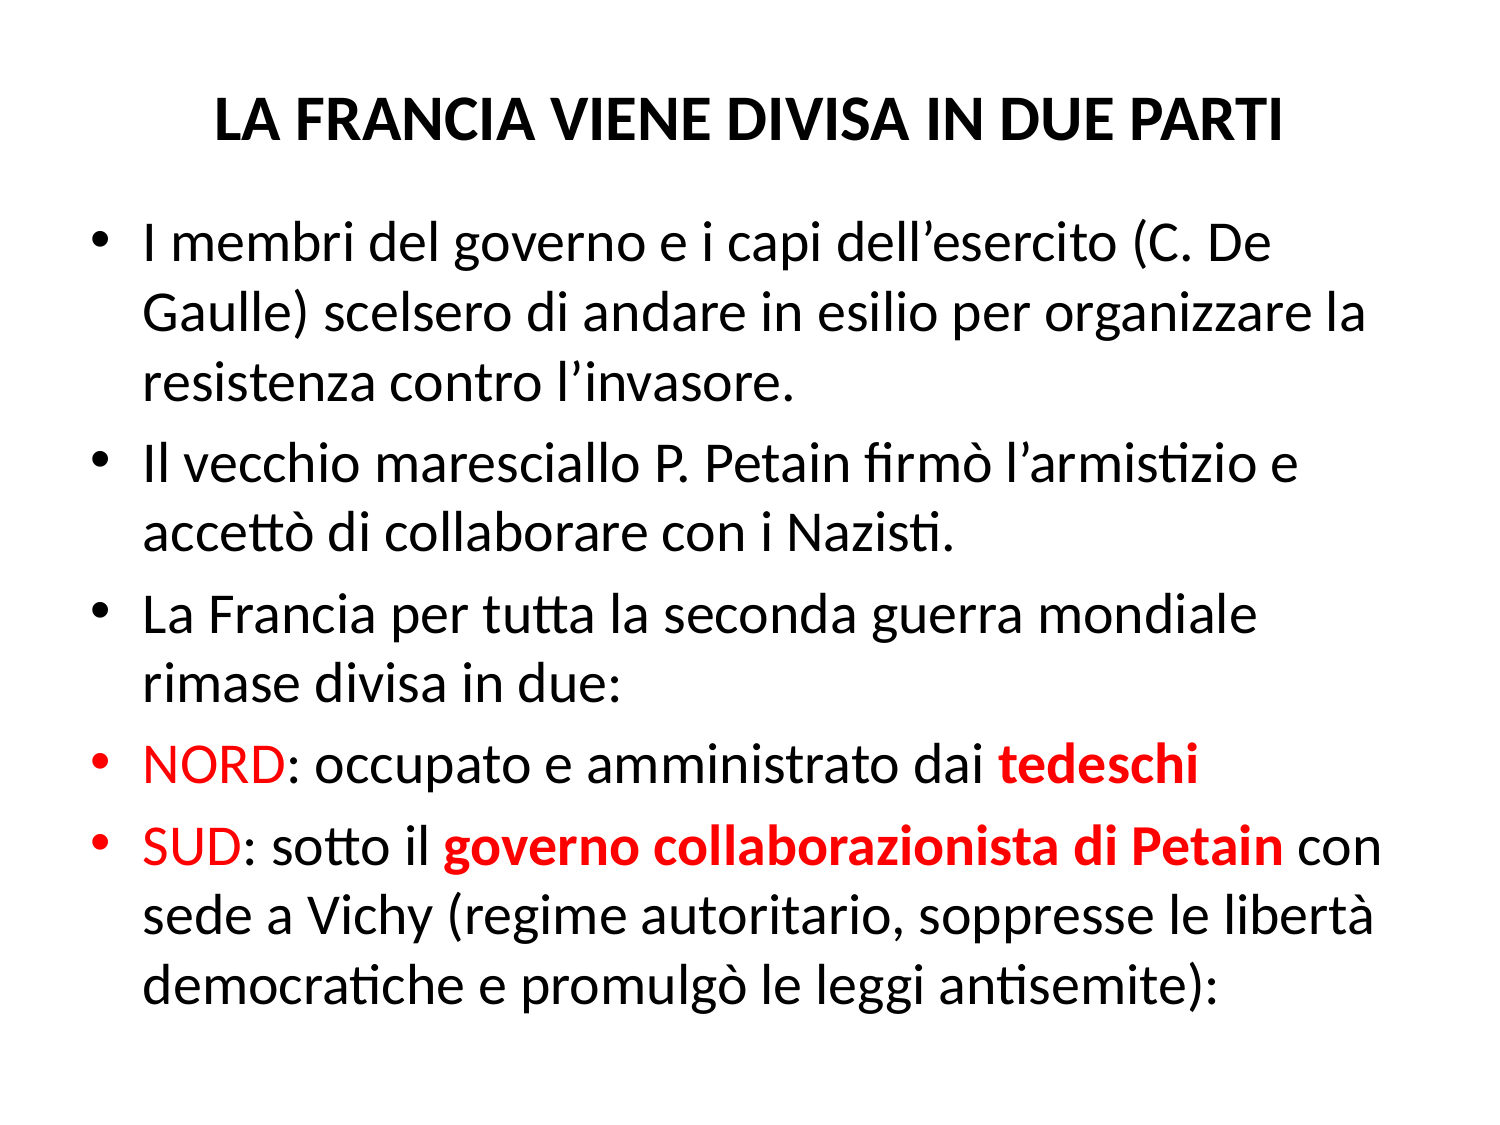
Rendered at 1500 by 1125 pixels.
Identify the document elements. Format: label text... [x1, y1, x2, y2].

list I membri del governo e i capi dell’esercito (C. De Gaulle) scelsero di andare in esilio per organizzare la resistenza contro l’invasore. Il vecchio maresciallo P. Petain firmò l’armistizio e accettò di collaborare con i Nazisti. La Francia per tutta la seconda guerra mondiale rimase divisa in due: NORD: occupato e amministrato dai tedeschi SUD: sotto il governo collaborazionista di Petain con sede a Vichy (regime autoritario, soppresse le libertà democratiche e promulgò le leggi antisemite): [75, 196, 1425, 1083]
title LA FRANCIA VIENE DIVISA IN DUE PARTI [75, 45, 1425, 185]
